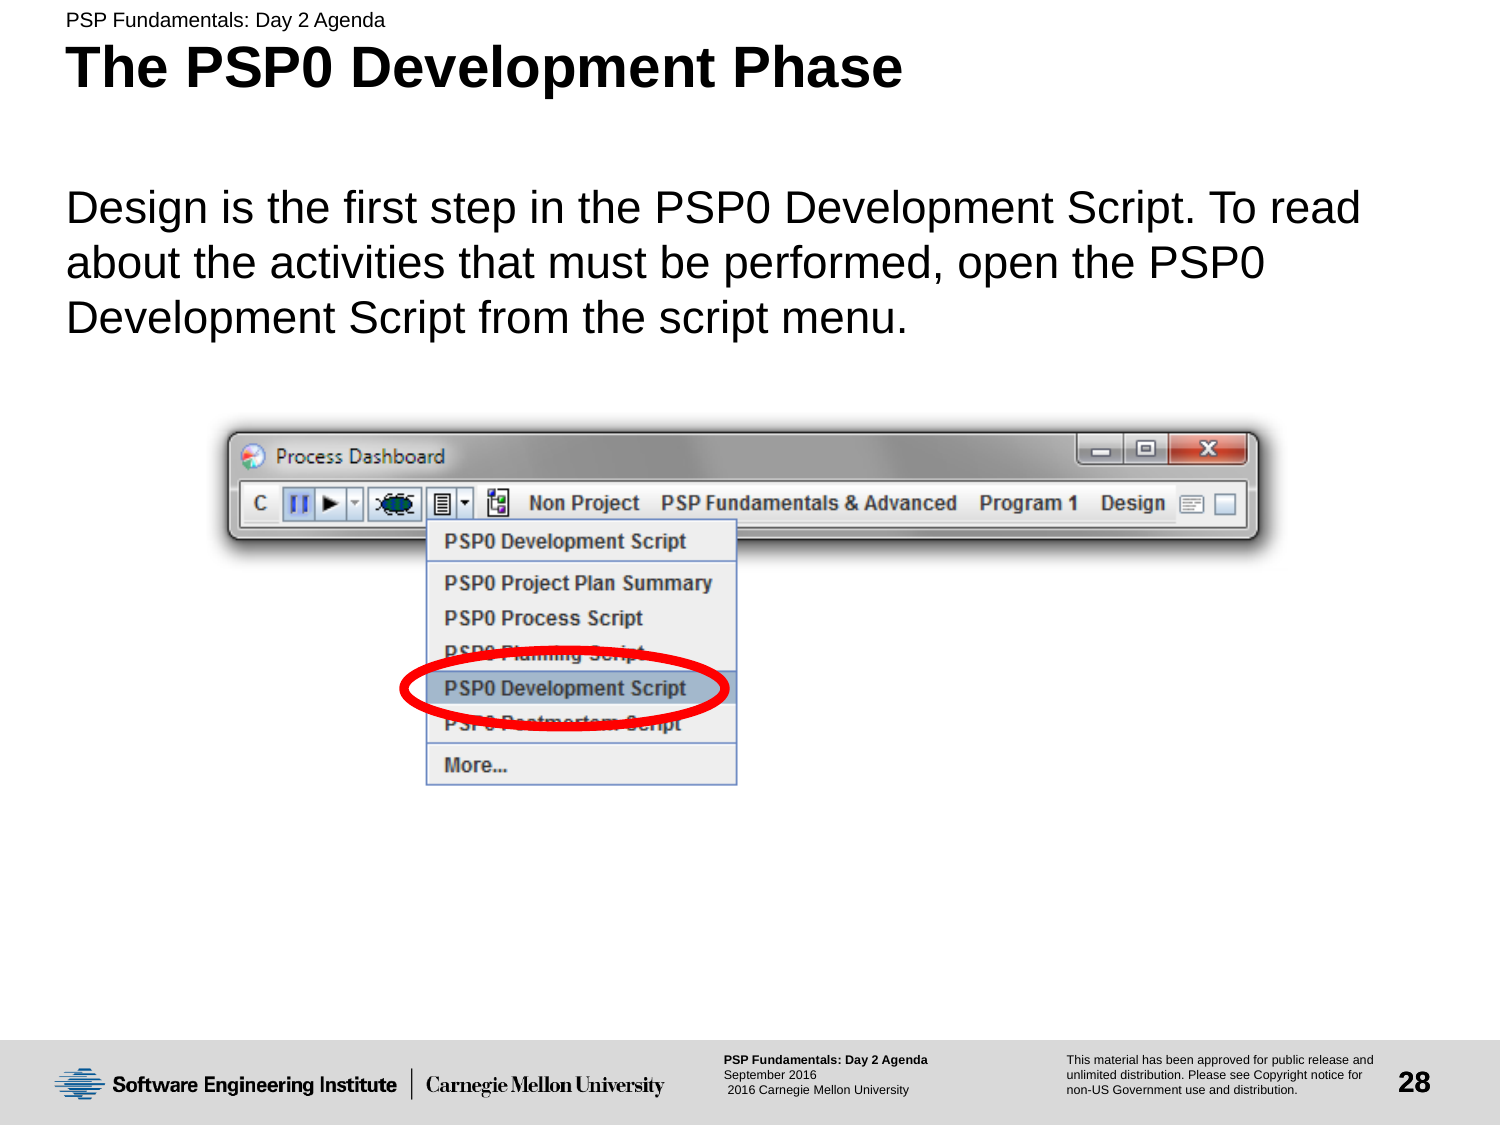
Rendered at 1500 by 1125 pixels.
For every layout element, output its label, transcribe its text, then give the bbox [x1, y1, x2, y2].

title The PSP0 Development Phase [65, 37, 1430, 148]
list Design is the first step in the PSP0 Development Script. To read about the activities that must be performed, open the PSP0 Development Script from the script menu. [65, 177, 1431, 1000]
picture [46, 1061, 673, 1104]
picture [206, 412, 1288, 791]
